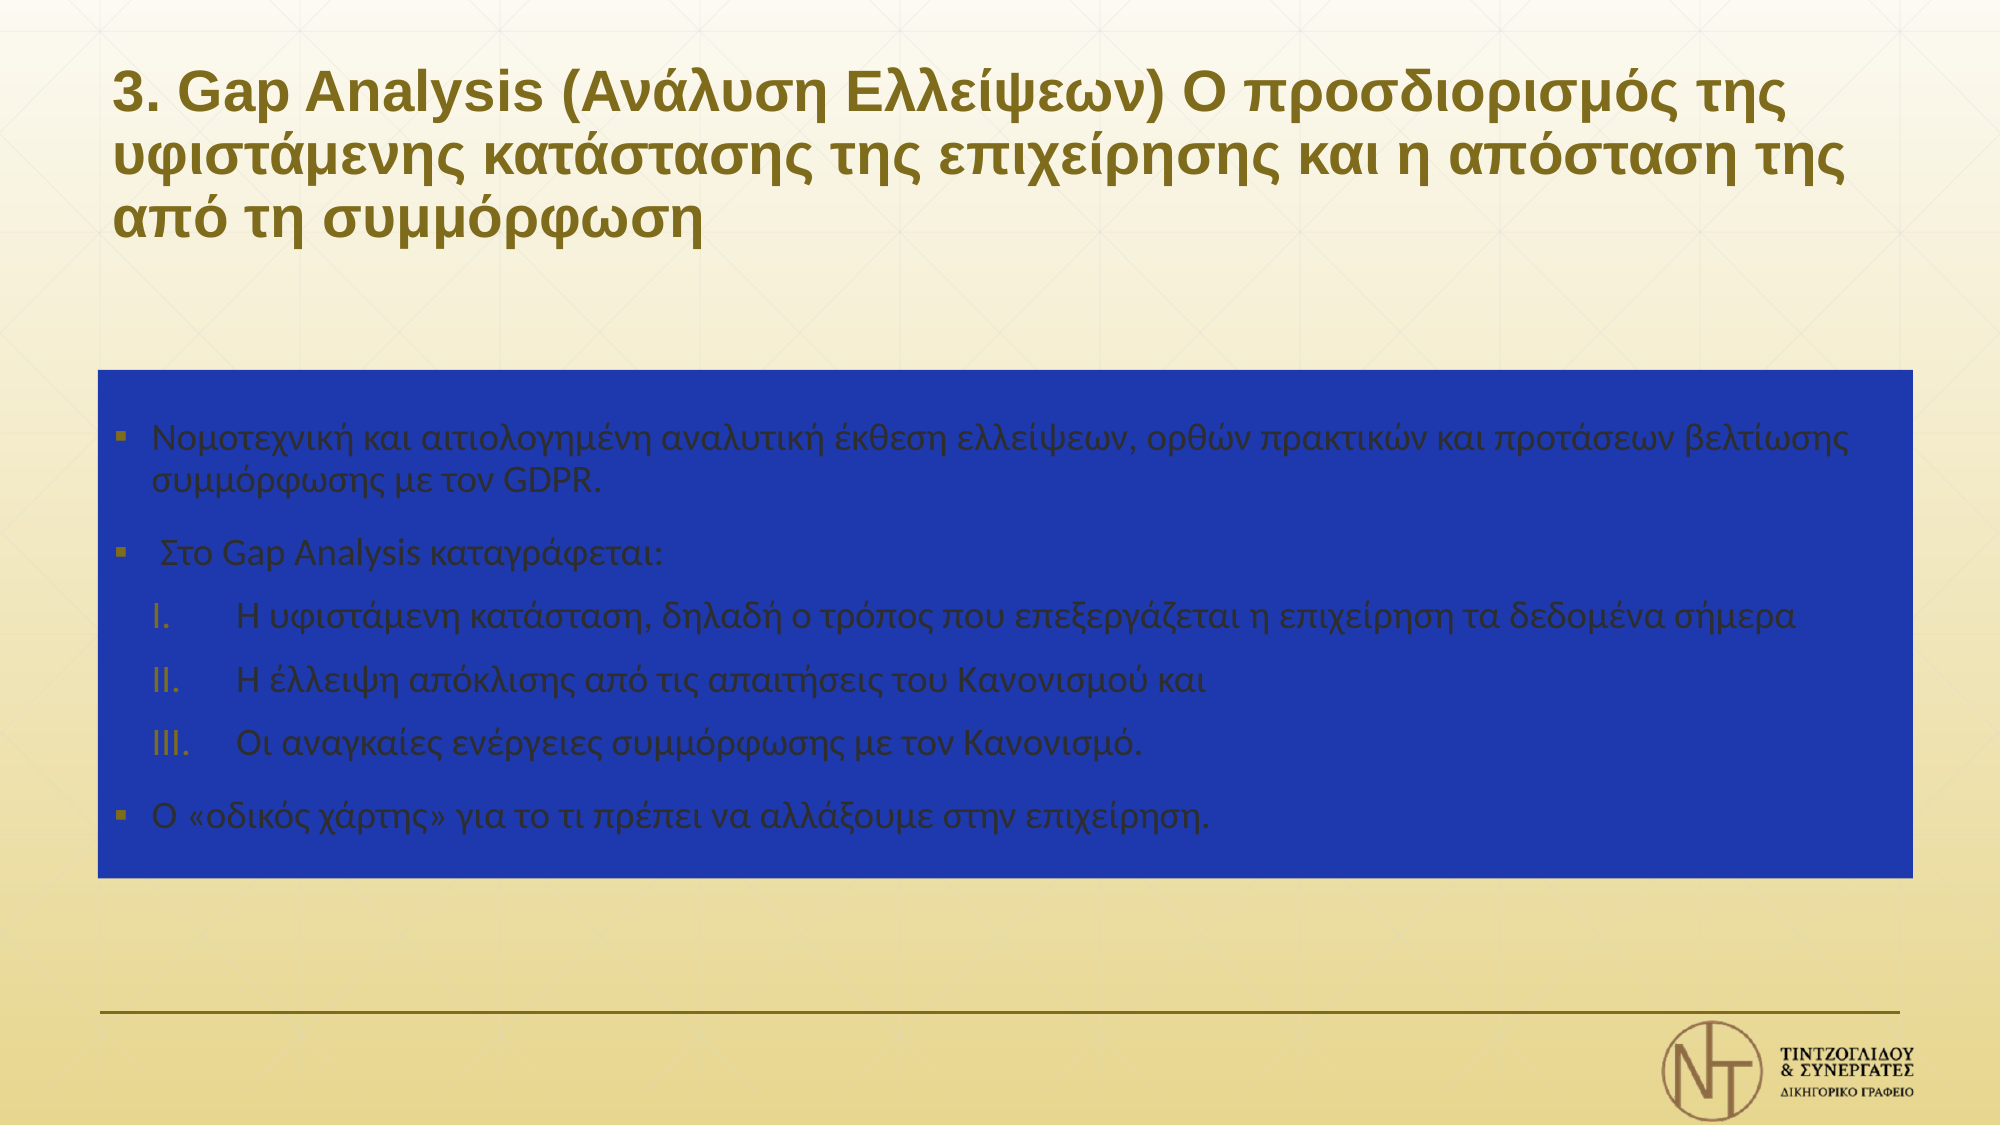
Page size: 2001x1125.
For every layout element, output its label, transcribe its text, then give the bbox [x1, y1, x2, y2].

list Νομοτεχνική και αιτιολογημένη αναλυτική έκθεση ελλείψεων, ορθών πρακτικών και προτάσεων βελτίωσης συμμόρφωσης με τον GDPR. Στο Gap Analysis καταγράφεται: Η υφιστάμενη κατάσταση, δηλαδή ο τρόπος που επεξεργάζεται η επιχείρηση τα δεδομένα σήμερα Η έλλειψη απόκλισης από τις απαιτήσεις του Κανονισμού και Οι αναγκαίες ενέργειες συμμόρφωσης με τον Κανονισμό. Ο «οδικός χάρτης» για το τι πρέπει να αλλάξουμε στην επιχείρηση. [99, 409, 1901, 849]
picture [1661, 1020, 1914, 1122]
text_box [97, 369, 1914, 879]
title 3. Gap Analysis (Ανάλυση Ελλείψεων) Ο προσδιορισμός της υφιστάμενης κατάστασης της επιχείρησης και η απόσταση της από τη συμμόρφωση [97, 66, 1925, 258]
